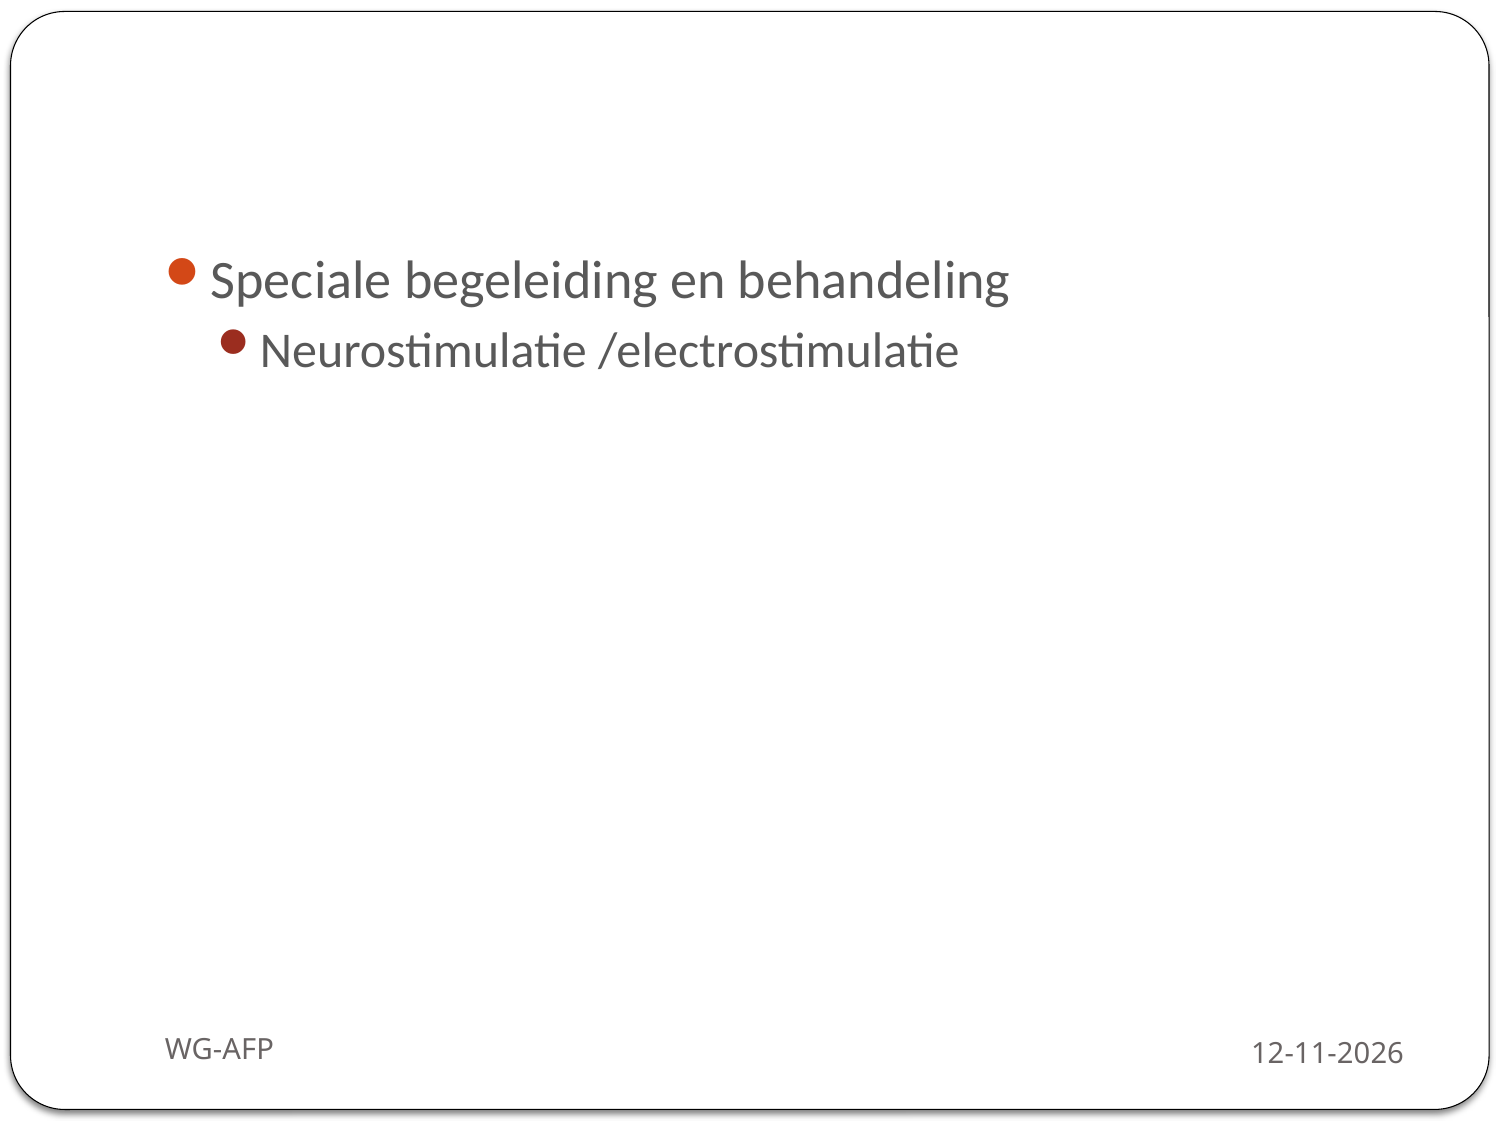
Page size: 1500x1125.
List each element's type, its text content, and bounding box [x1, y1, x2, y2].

footer WG-AFP [150, 1012, 800, 1088]
list Speciale begeleiding en behandeling Neurostimulatie /electrostimulatie [150, 237, 1425, 988]
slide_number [1012, 1015, 1419, 1094]
